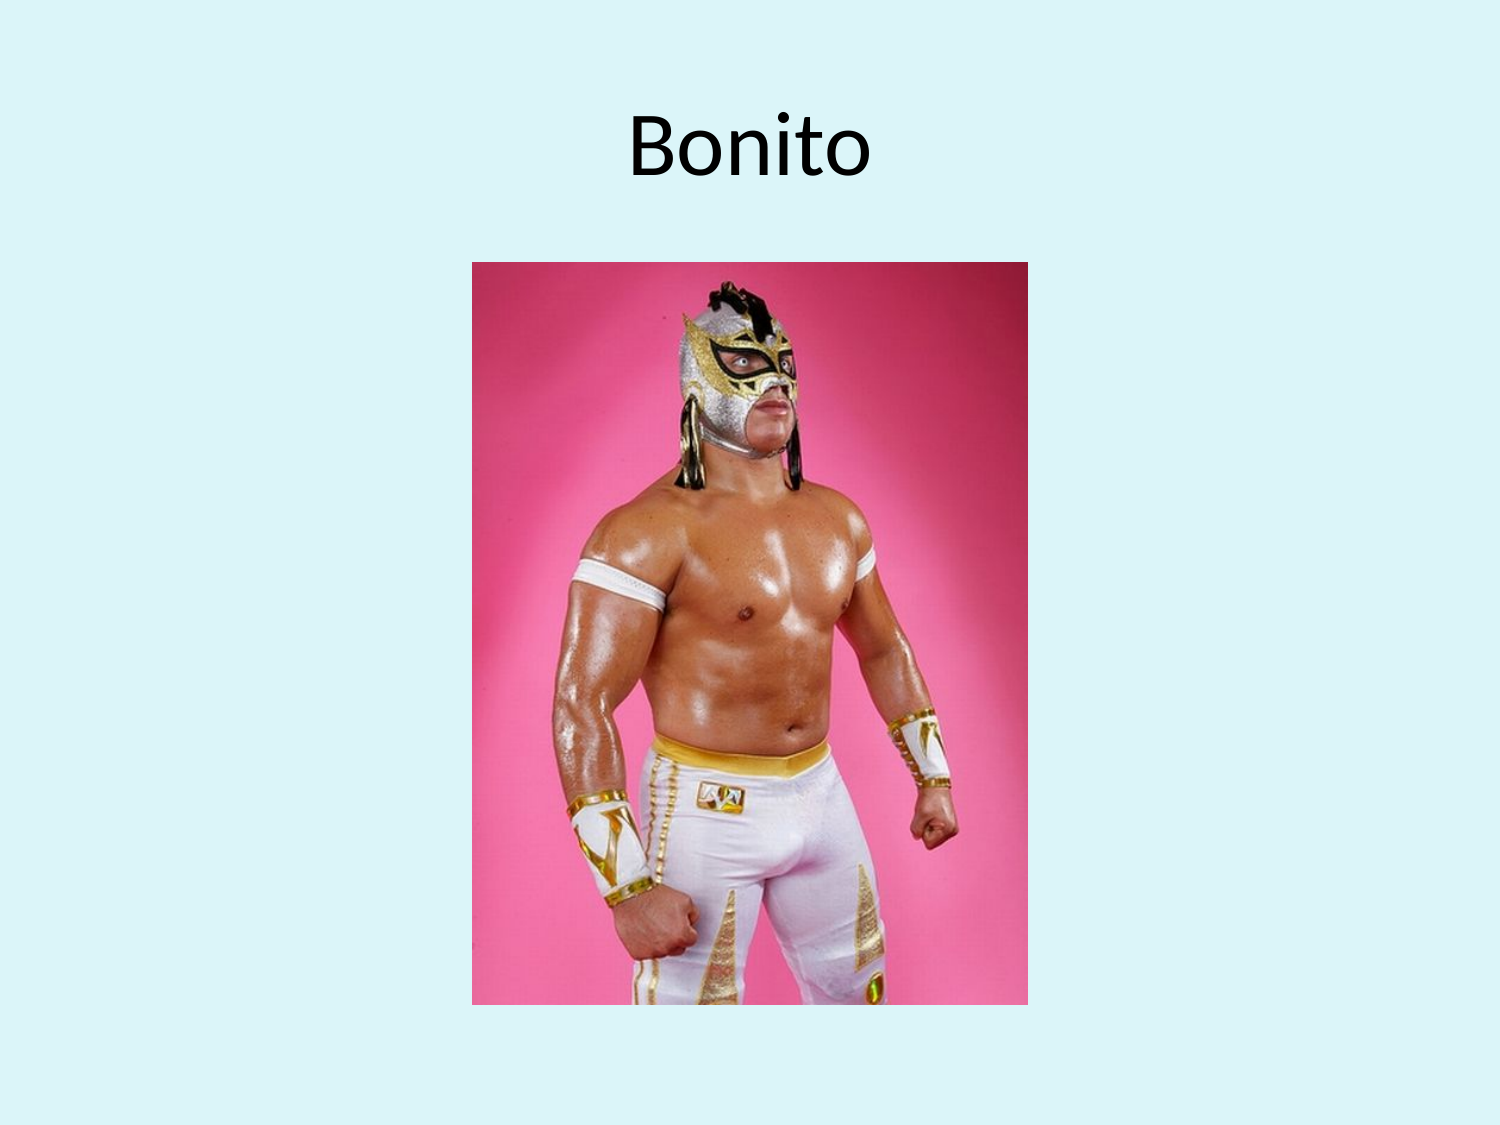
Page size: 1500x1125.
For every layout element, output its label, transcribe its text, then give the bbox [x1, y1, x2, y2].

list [74, 262, 1426, 1006]
title Bonito [75, 45, 1425, 233]
